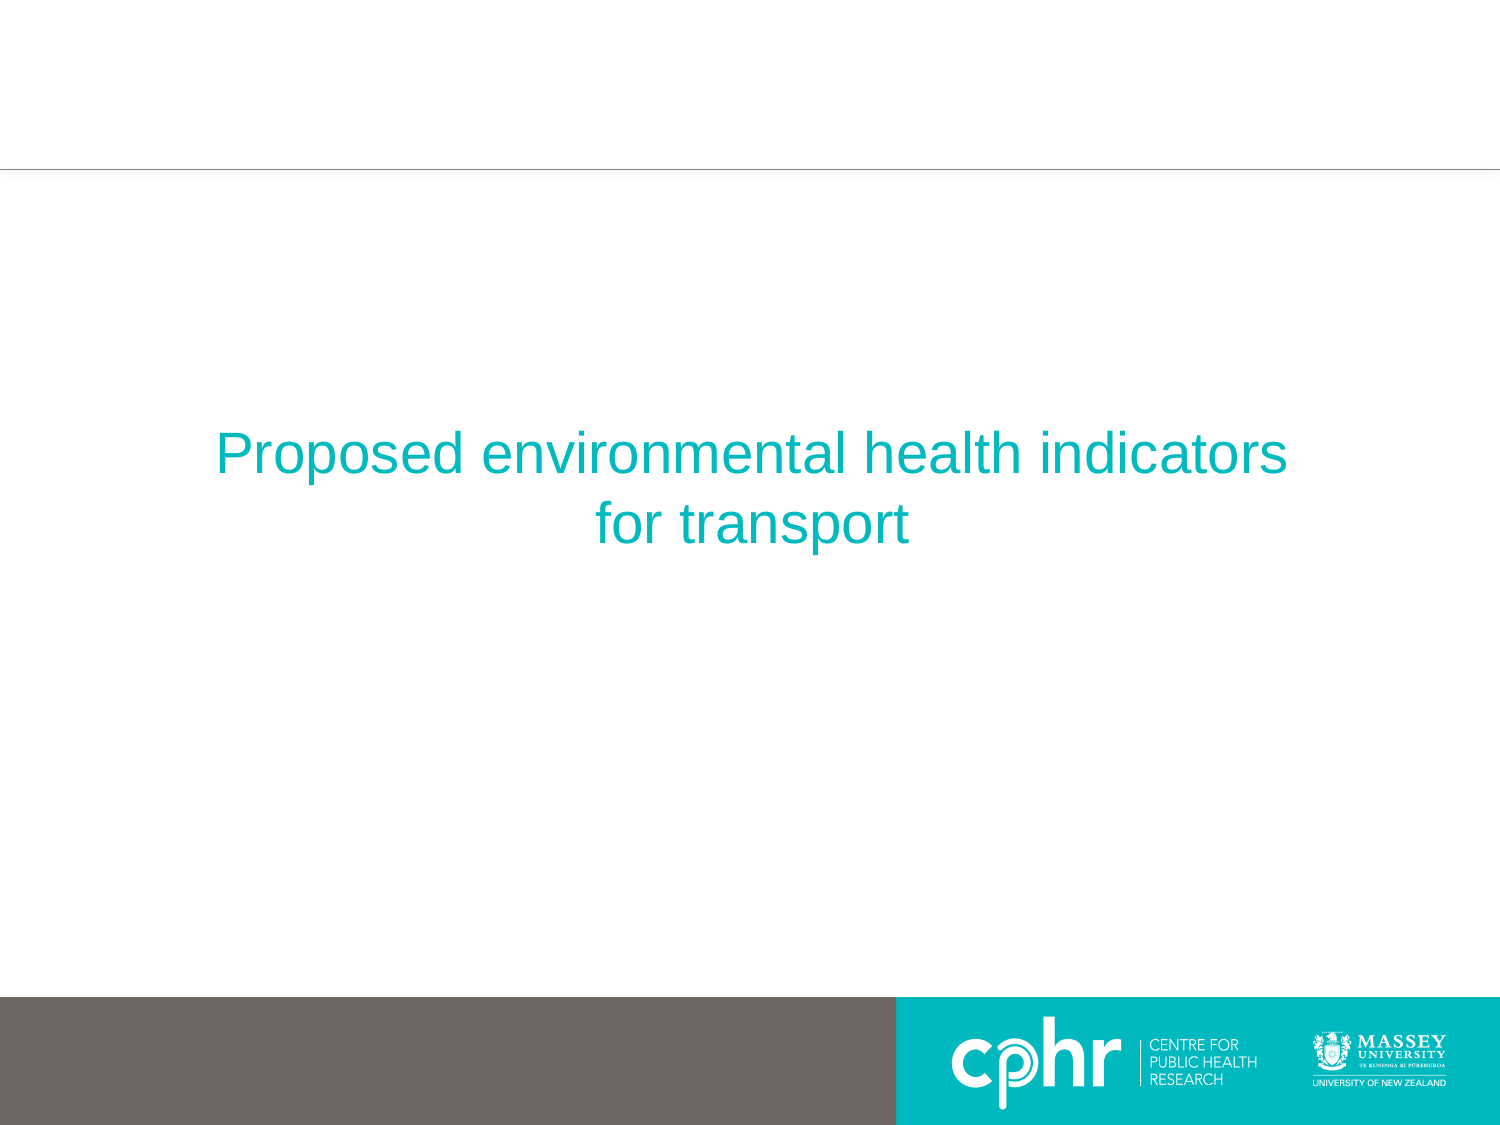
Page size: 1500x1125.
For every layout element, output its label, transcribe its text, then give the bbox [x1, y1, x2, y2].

picture [0, 997, 1500, 1125]
title Proposed environmental health indicators for transport [68, 408, 1438, 527]
